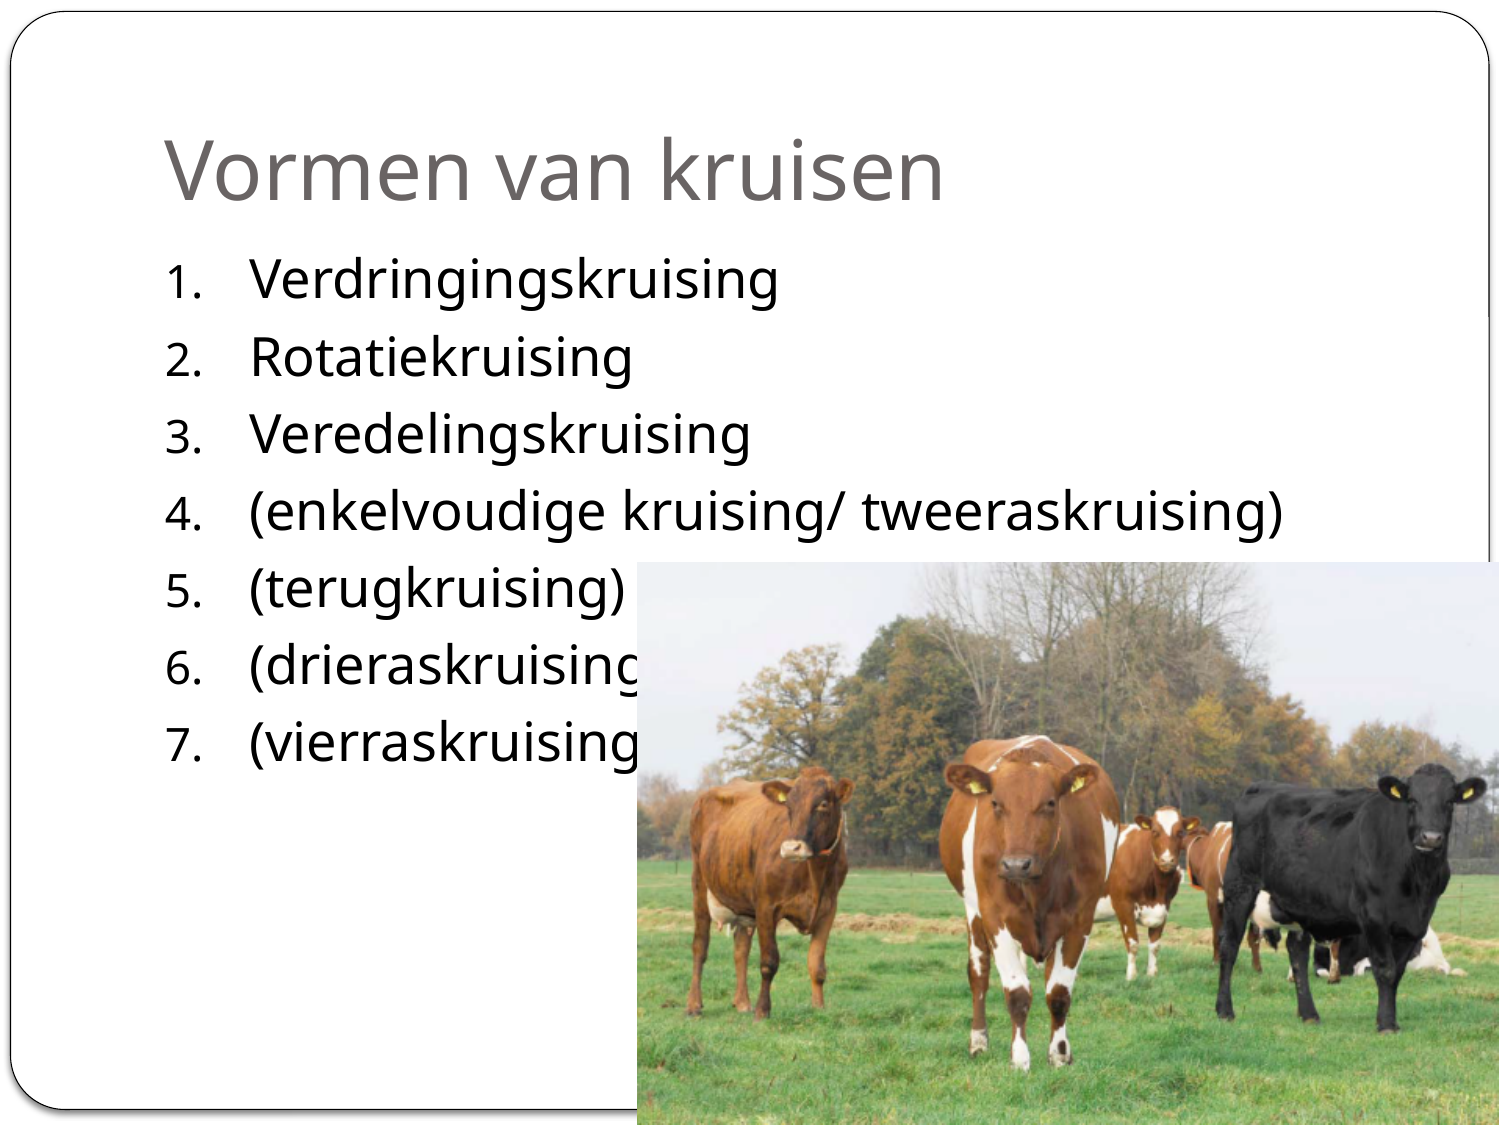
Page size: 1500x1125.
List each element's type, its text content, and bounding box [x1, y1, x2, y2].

picture [636, 562, 1500, 1125]
list Verdringingskruising Rotatiekruising Veredelingskruising (enkelvoudige kruising/ tweeraskruising) (terugkruising) (drieraskruising) (vierraskruising) [150, 237, 1425, 988]
title Vormen van kruisen [150, 45, 1425, 233]
